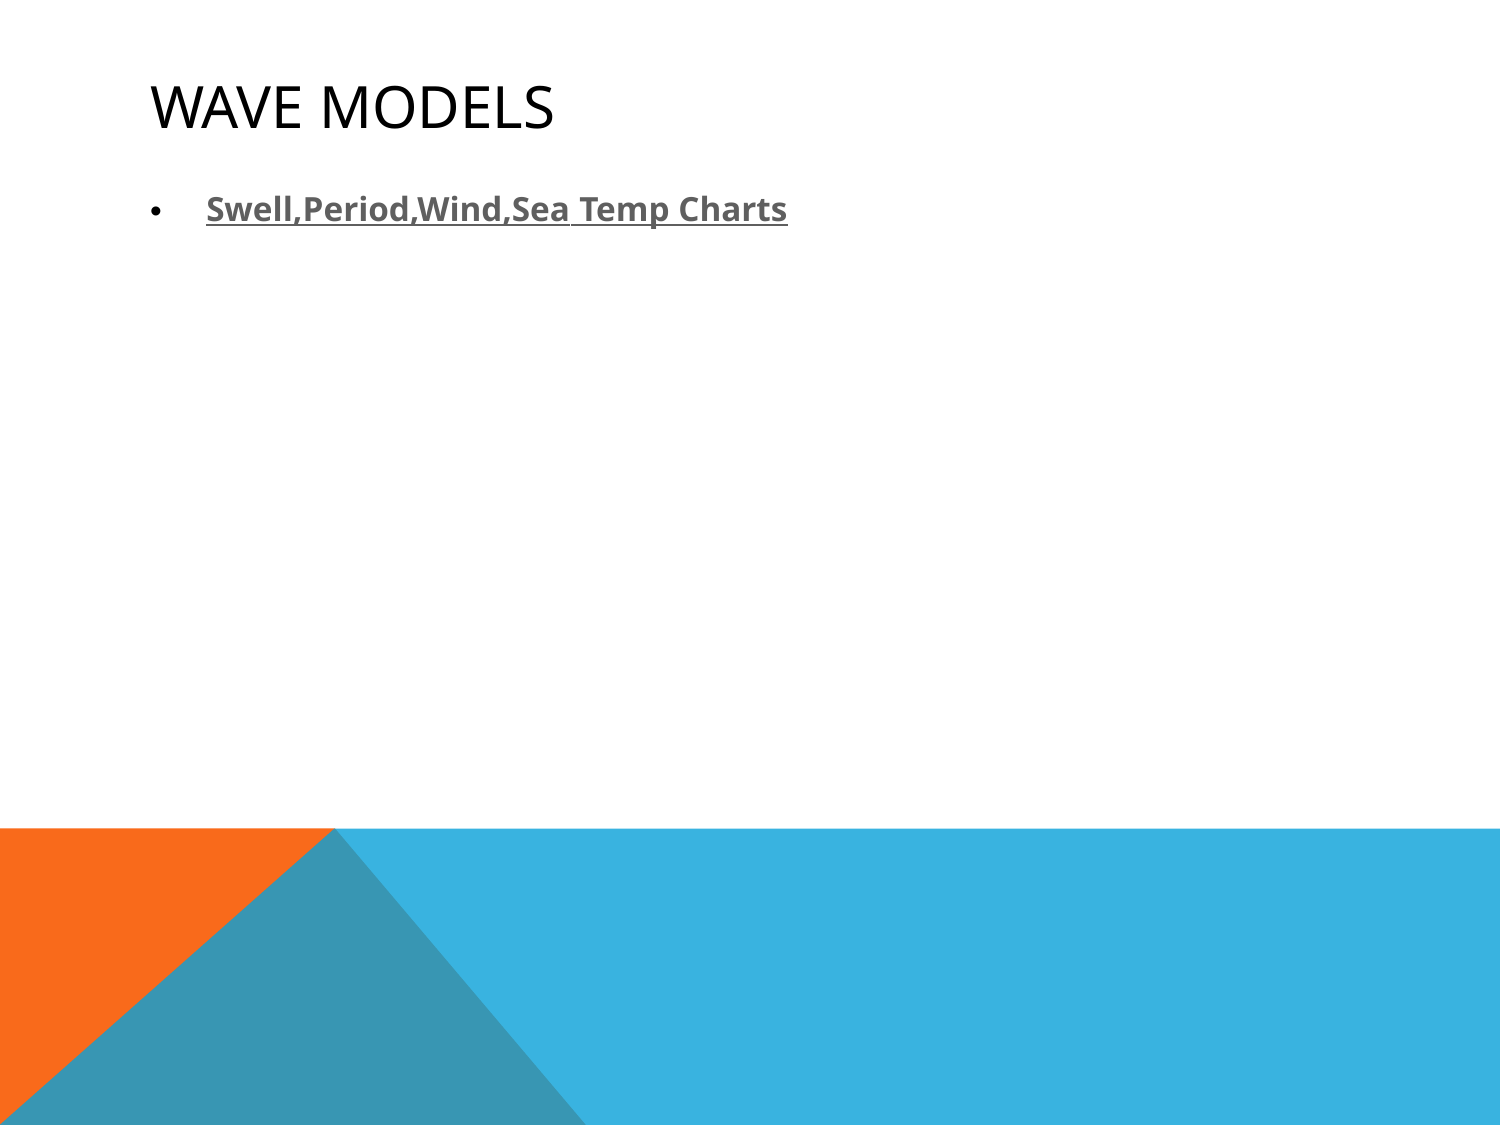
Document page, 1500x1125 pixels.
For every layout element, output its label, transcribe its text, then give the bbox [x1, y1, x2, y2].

list Swell,Period,Wind,Sea Temp Charts [135, 180, 1369, 768]
title Wave Models [135, 60, 1369, 150]
